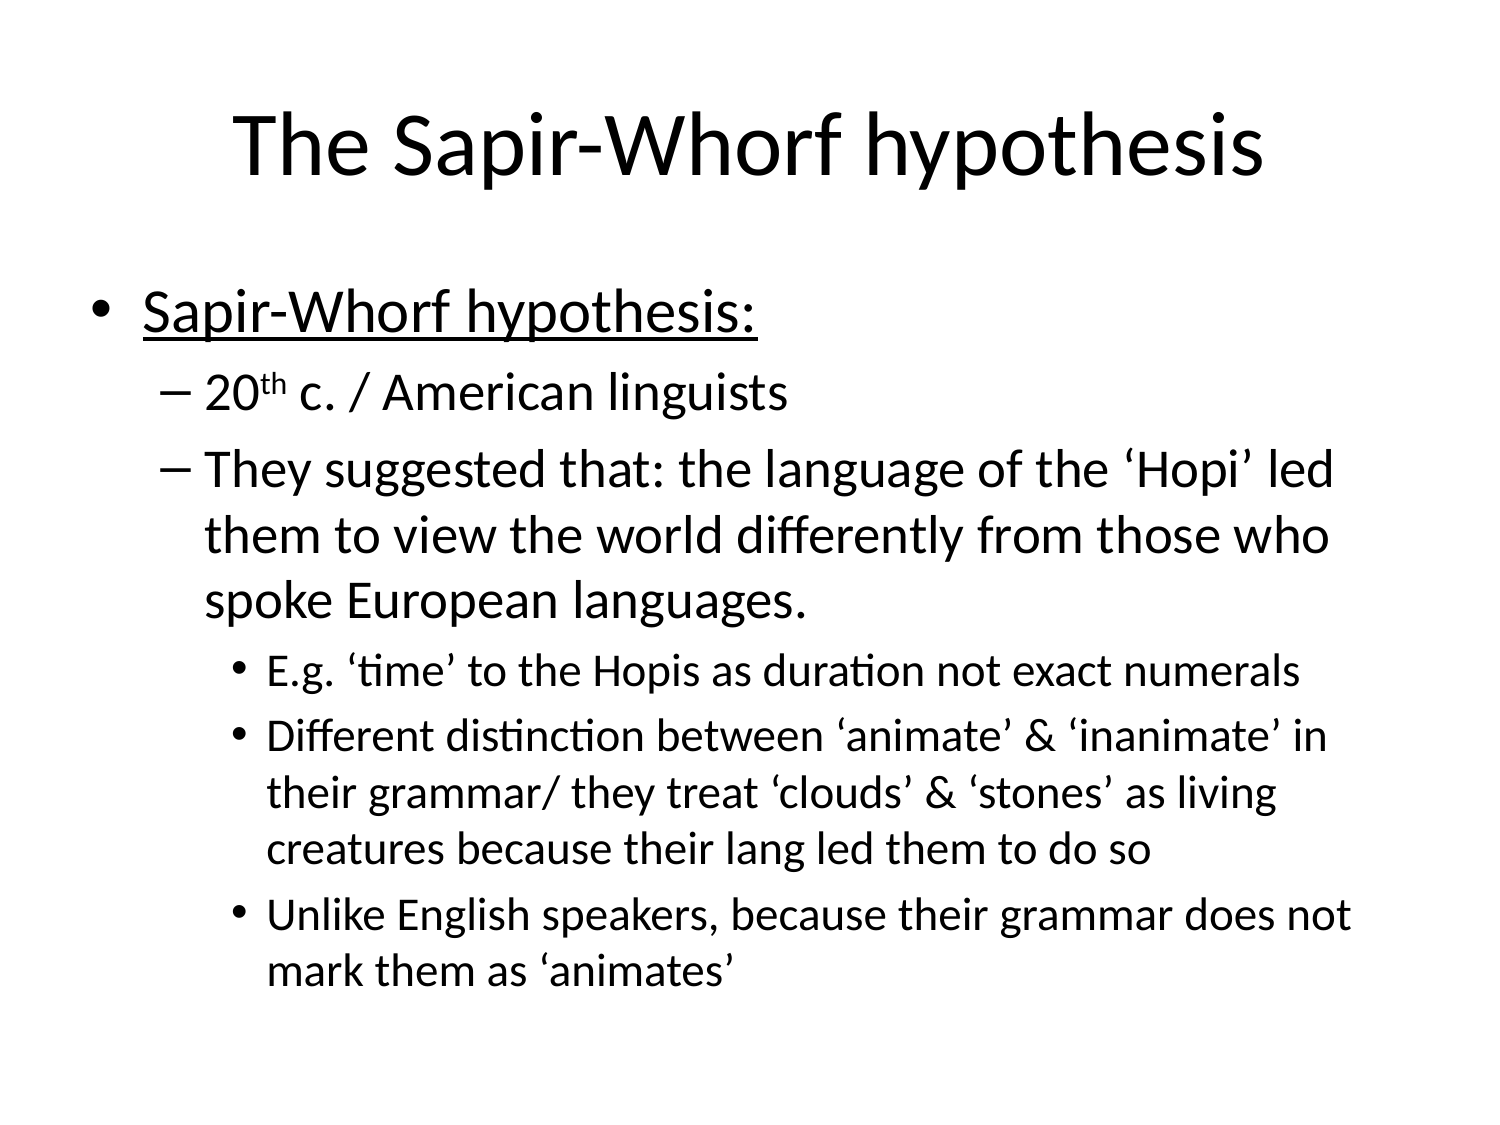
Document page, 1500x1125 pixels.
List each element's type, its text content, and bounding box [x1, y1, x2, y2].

list Sapir-Whorf hypothesis: 20th c. / American linguists They suggested that: the language of the ‘Hopi’ led them to view the world differently from those who spoke European languages. E.g. ‘time’ to the Hopis as duration not exact numerals Different distinction between ‘animate’ & ‘inanimate’ in their grammar/ they treat ‘clouds’ & ‘stones’ as living creatures because their lang led them to do so Unlike English speakers, because their grammar does not mark them as ‘animates’ [75, 262, 1425, 1005]
title The Sapir-Whorf hypothesis [75, 45, 1425, 233]
